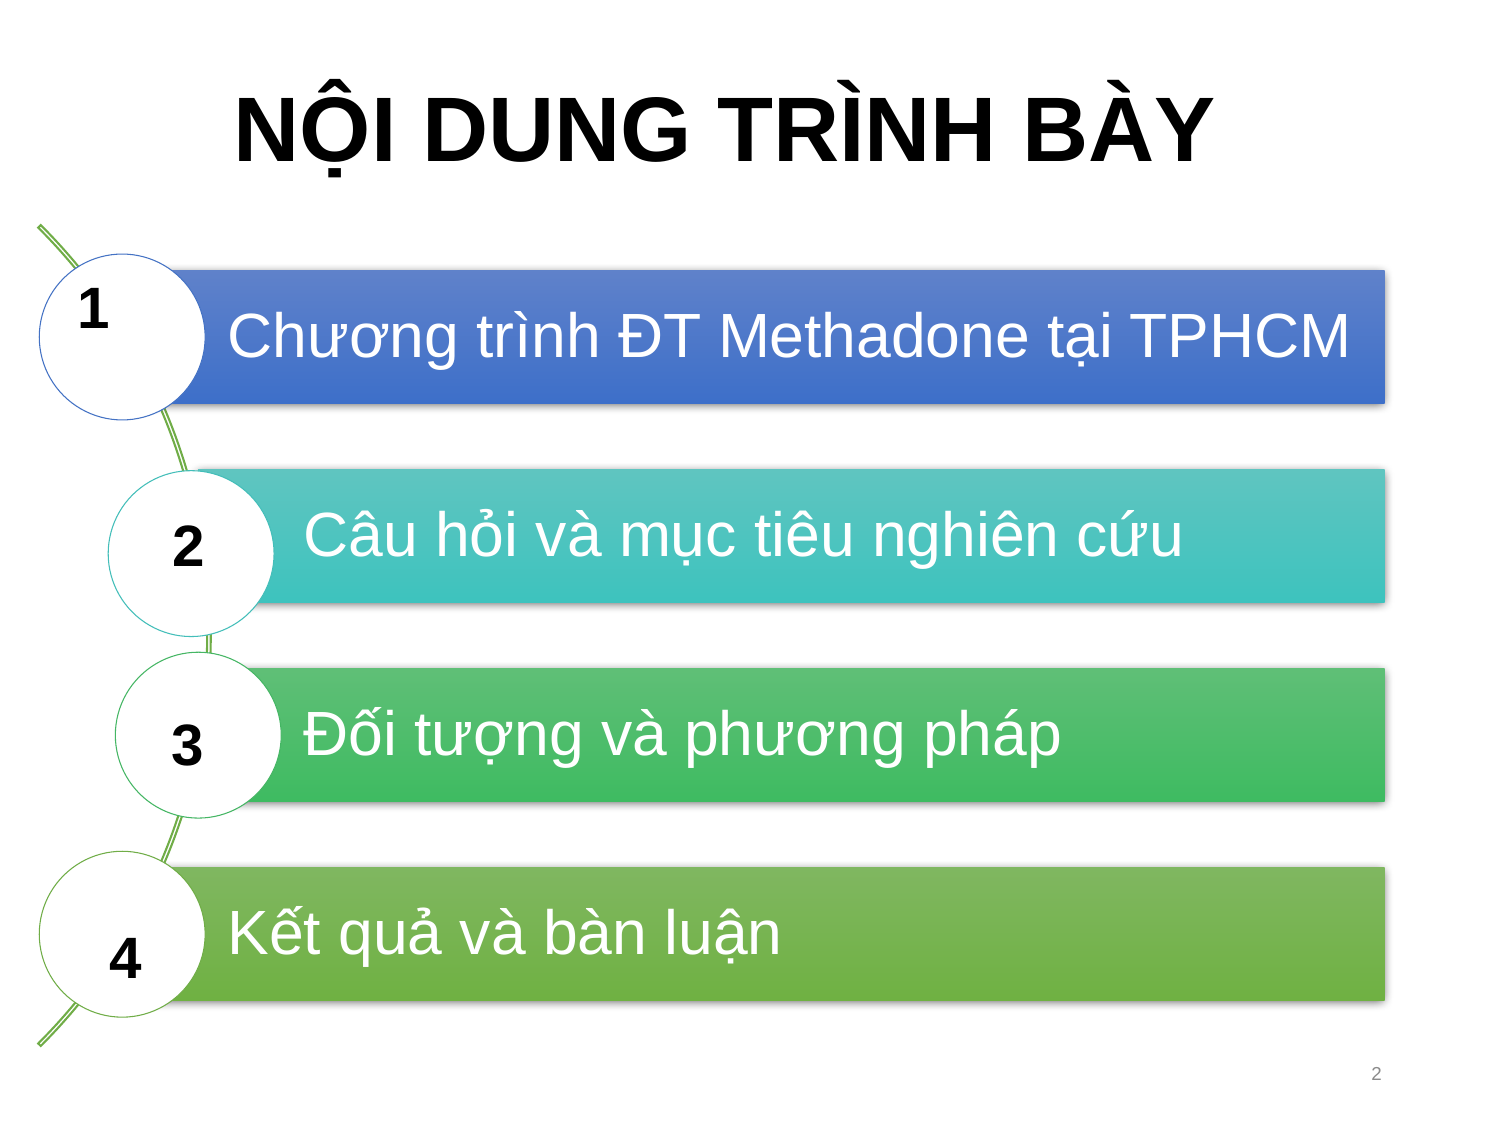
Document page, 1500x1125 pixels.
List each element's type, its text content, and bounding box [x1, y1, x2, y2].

text_box NỘI DUNG TRÌNH BÀY [218, 62, 1294, 188]
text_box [24, 204, 1397, 1067]
slide_number 2 [1059, 1067, 1397, 1103]
